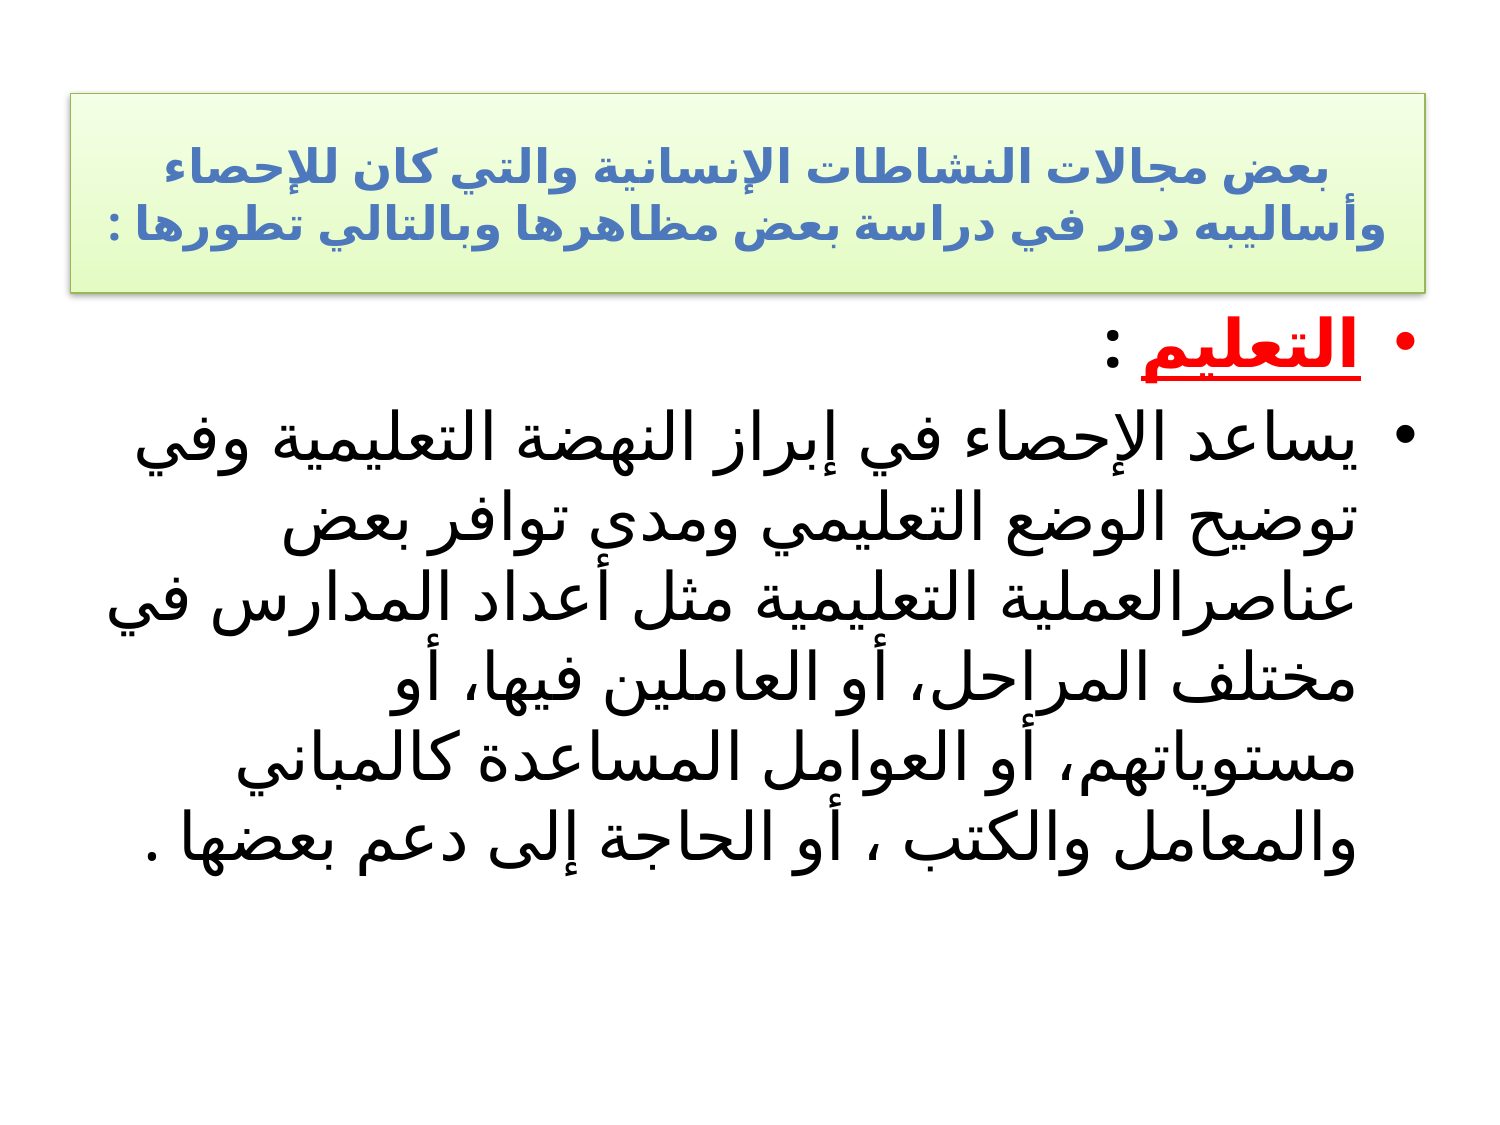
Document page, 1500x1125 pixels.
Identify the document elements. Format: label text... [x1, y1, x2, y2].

title بعض مجالات النشاطات الإنسانية والتي كان للإحصاء وأساليبه دور في دراسة بعض مظاهرها وبالتالي تطورها : [70, 93, 1426, 294]
list التعليم : يساعد الإحصاء في إبراز النهضة التعليمية وفي توضيح الوضع التعليمي ومدى توافر بعض عناصرالعملية التعليمية مثل أعداد المدارس في مختلف المراحل، أو العاملين فيها، أو مستوياتهم، أو العوامل المساعدة كالمباني والمعامل والكتب ، أو الحاجة إلى دعم بعضها . [82, 292, 1432, 1036]
